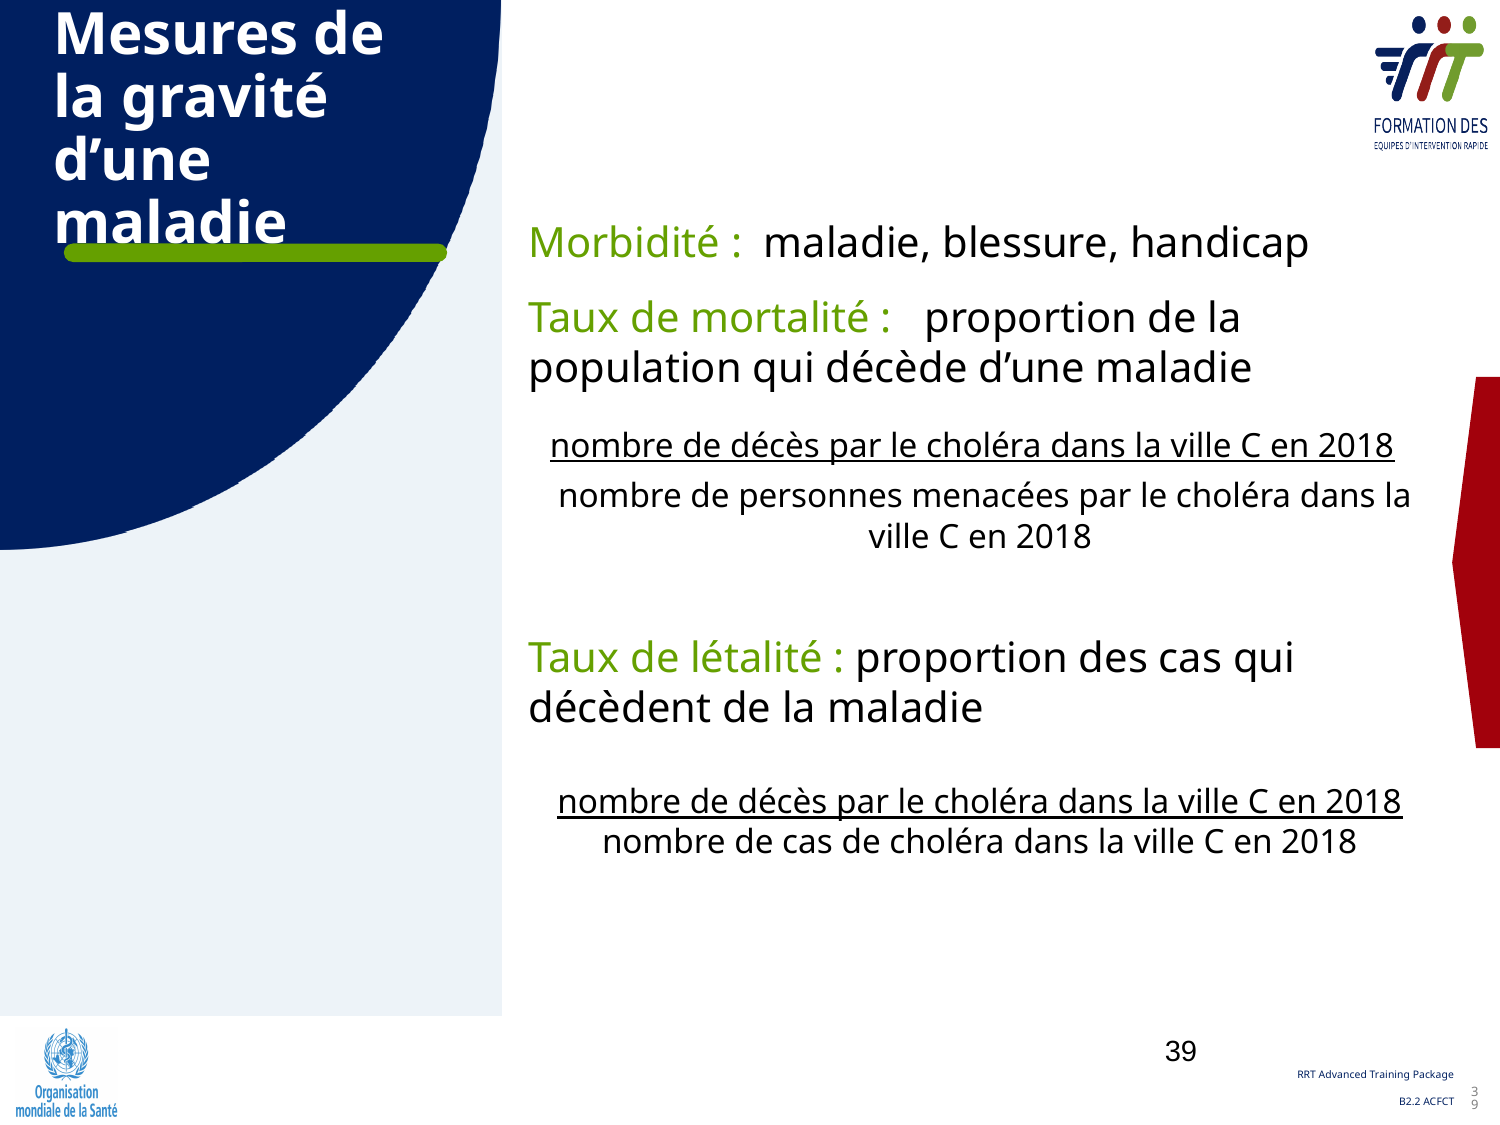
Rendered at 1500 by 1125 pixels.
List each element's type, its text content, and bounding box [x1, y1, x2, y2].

picture [15, 1027, 118, 1118]
slide_number 39 [1149, 1024, 1500, 1103]
picture [0, 0, 502, 1018]
text_box Morbidité : maladie, blessure, handicap Taux de mortalité : proportion de la population qui décède d’une maladie nombre de décès par le choléra dans la ville C en 2018 nombre de personnes menacées par le choléra dans la ville C en 2018 Taux de létalité : proportion des cas qui décèdent de la maladie nombre de décès par le choléra dans la ville C en 2018 nombre de cas de choléra dans la ville C en 2018 [513, 208, 1447, 921]
text_box [63, 243, 448, 263]
picture [1374, 15, 1488, 151]
title Mesures de la gravité d’une maladie [44, 0, 448, 290]
